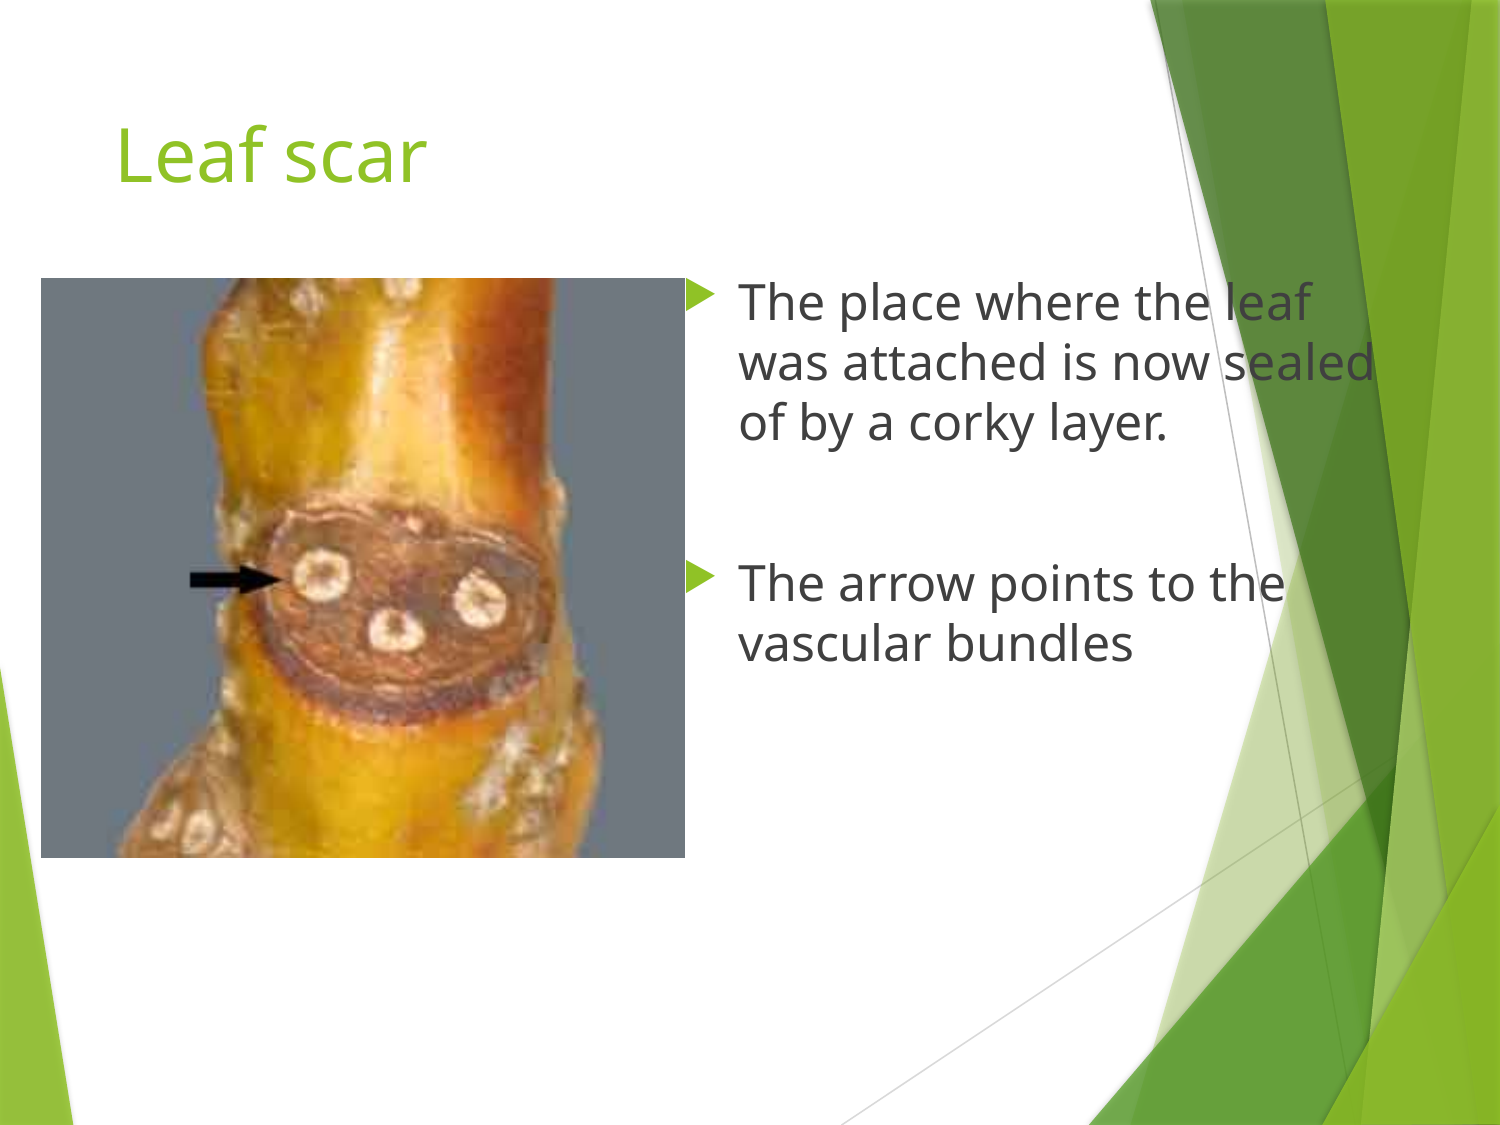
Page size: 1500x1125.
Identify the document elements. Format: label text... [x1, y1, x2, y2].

picture [40, 278, 686, 859]
title Leaf scar [99, 99, 1142, 277]
list The place where the leaf was attached is now sealed of by a corky layer. The arrow points to the vascular bundles [667, 262, 1425, 1005]
